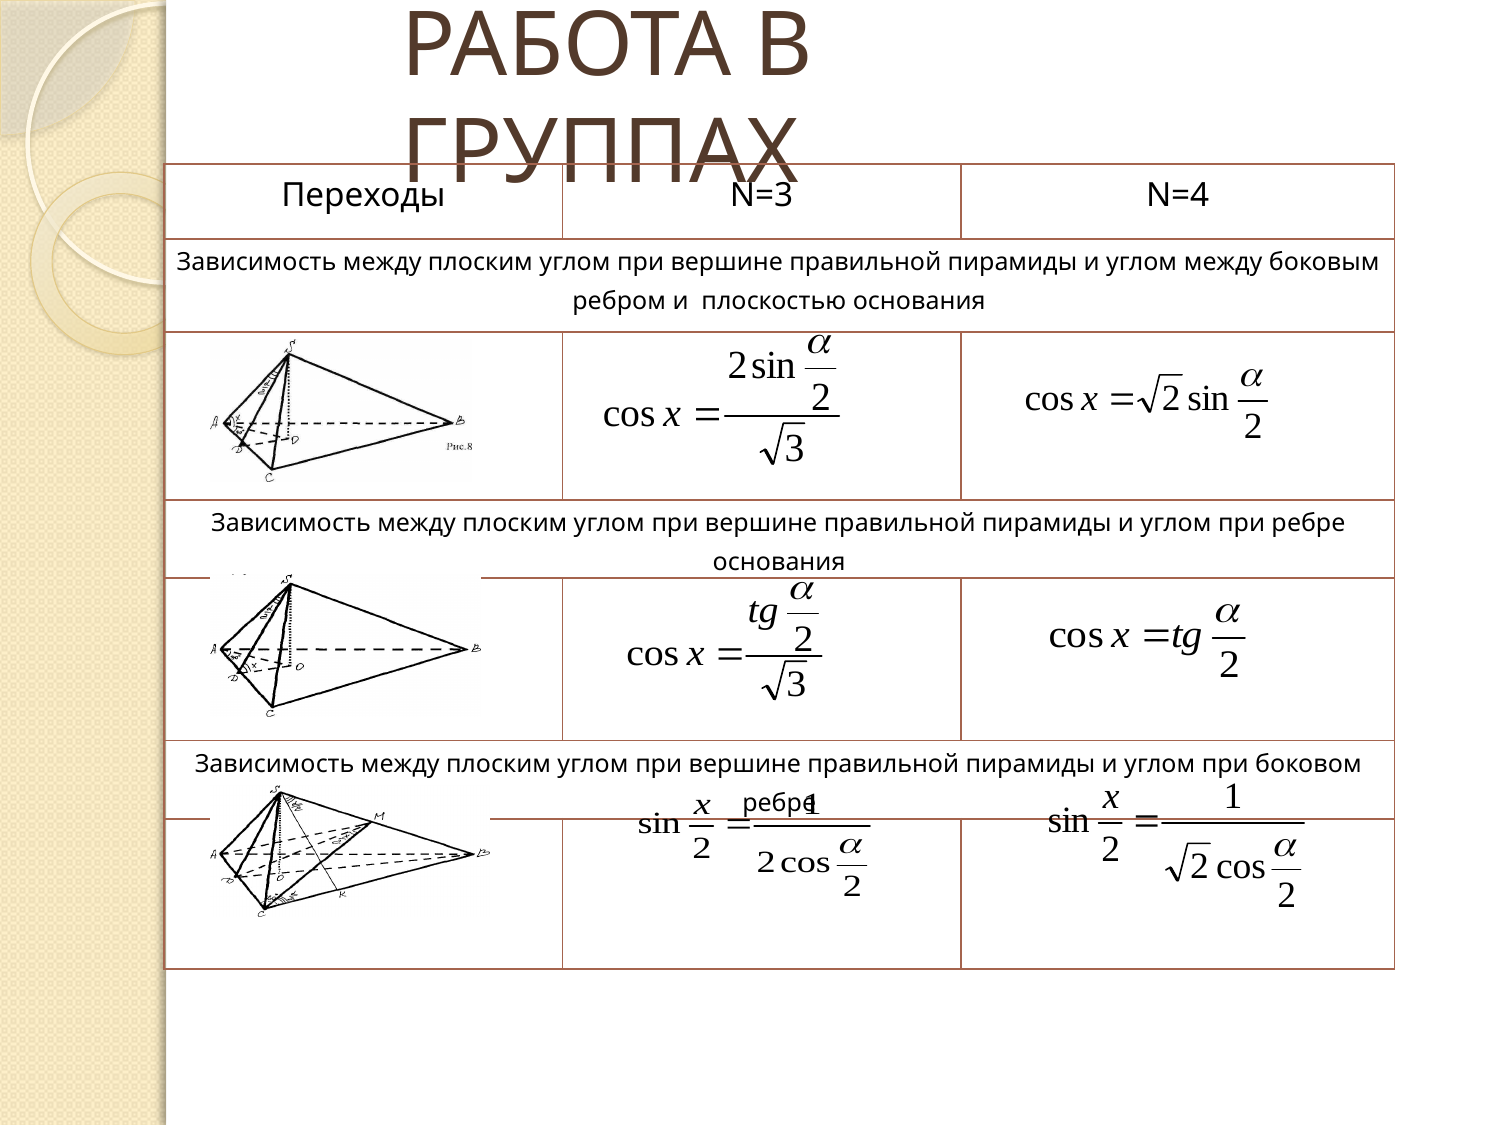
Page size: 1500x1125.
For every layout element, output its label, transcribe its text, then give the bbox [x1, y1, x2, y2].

table_cell [962, 333, 1394, 499]
table_cell [962, 820, 1394, 968]
table_header N=3 [563, 165, 960, 238]
picture [1042, 585, 1255, 687]
picture [597, 316, 847, 473]
table_cell [563, 333, 960, 499]
picture [210, 573, 481, 717]
picture [210, 339, 473, 483]
picture [620, 562, 831, 709]
table_cell Зависимость между плоским углом при вершине правильной пирамиды и углом между боковым ребром и плоскостью основания [165, 240, 1394, 331]
picture [210, 784, 490, 917]
table_cell [563, 579, 960, 740]
table_header Переходы [165, 165, 562, 238]
picture [632, 784, 880, 904]
picture [1019, 351, 1276, 448]
picture [1042, 773, 1313, 916]
table_cell [962, 579, 1394, 740]
title РАБОТА В ГРУППАХ [386, 23, 1243, 163]
table_cell [165, 820, 562, 968]
table_cell Зависимость между плоским углом при вершине правильной пирамиды и углом при ребре основания [165, 501, 1394, 577]
table_cell [165, 333, 562, 499]
table_cell [165, 579, 562, 740]
table_cell Зависимость между плоским углом при вершине правильной пирамиды и углом при боковом ребре [165, 741, 1394, 818]
table_header N=4 [962, 165, 1394, 238]
table_cell [563, 820, 960, 968]
